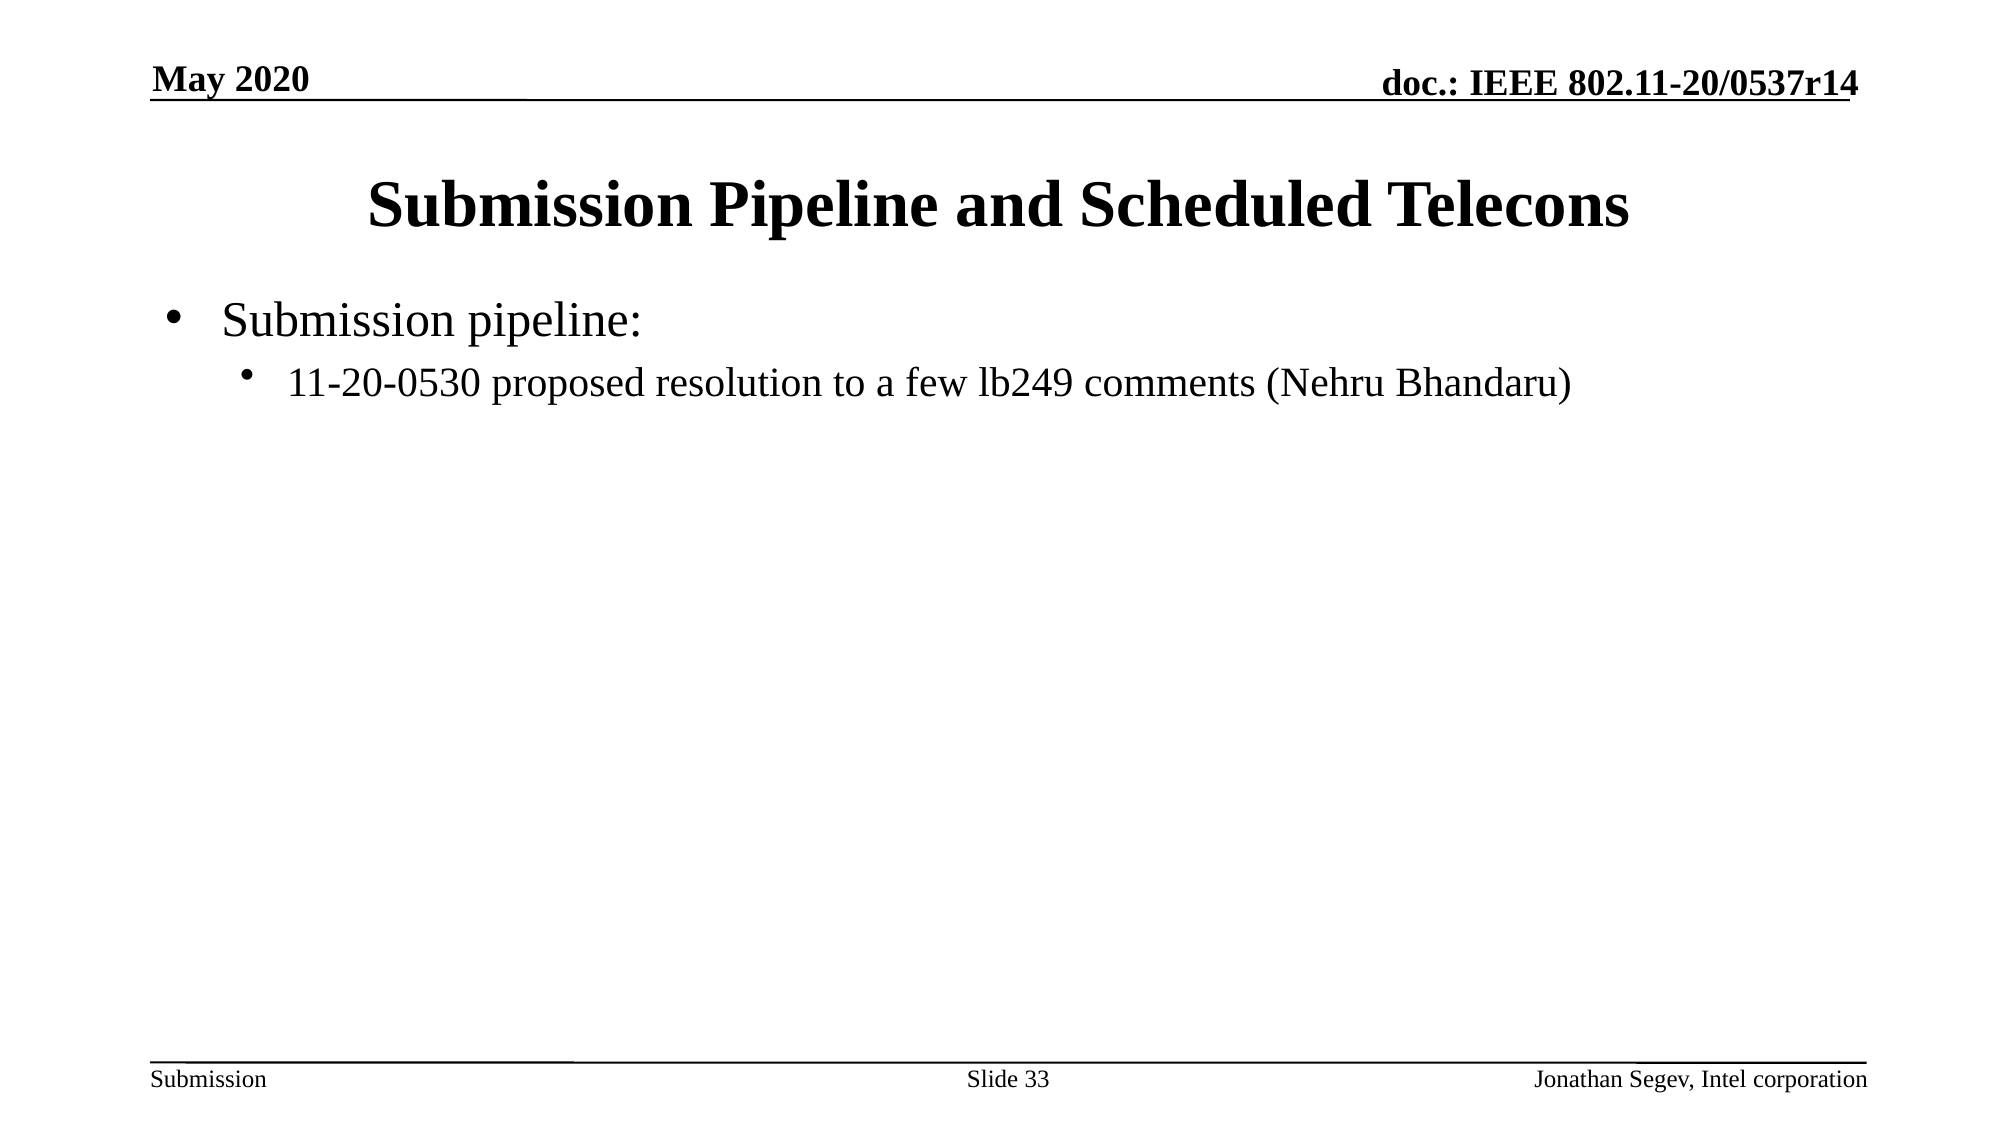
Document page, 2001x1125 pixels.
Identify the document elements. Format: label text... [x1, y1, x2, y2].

slide_number Slide 33 [950, 1061, 1067, 1123]
list Submission pipeline: 11-20-0530 proposed resolution to a few lb249 comments (Nehru Bhandaru) [149, 278, 1850, 670]
title Submission Pipeline and Scheduled Telecons [149, 112, 1850, 278]
footer Jonathan Segev, Intel corporation [1171, 1061, 1869, 1093]
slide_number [152, 54, 563, 100]
